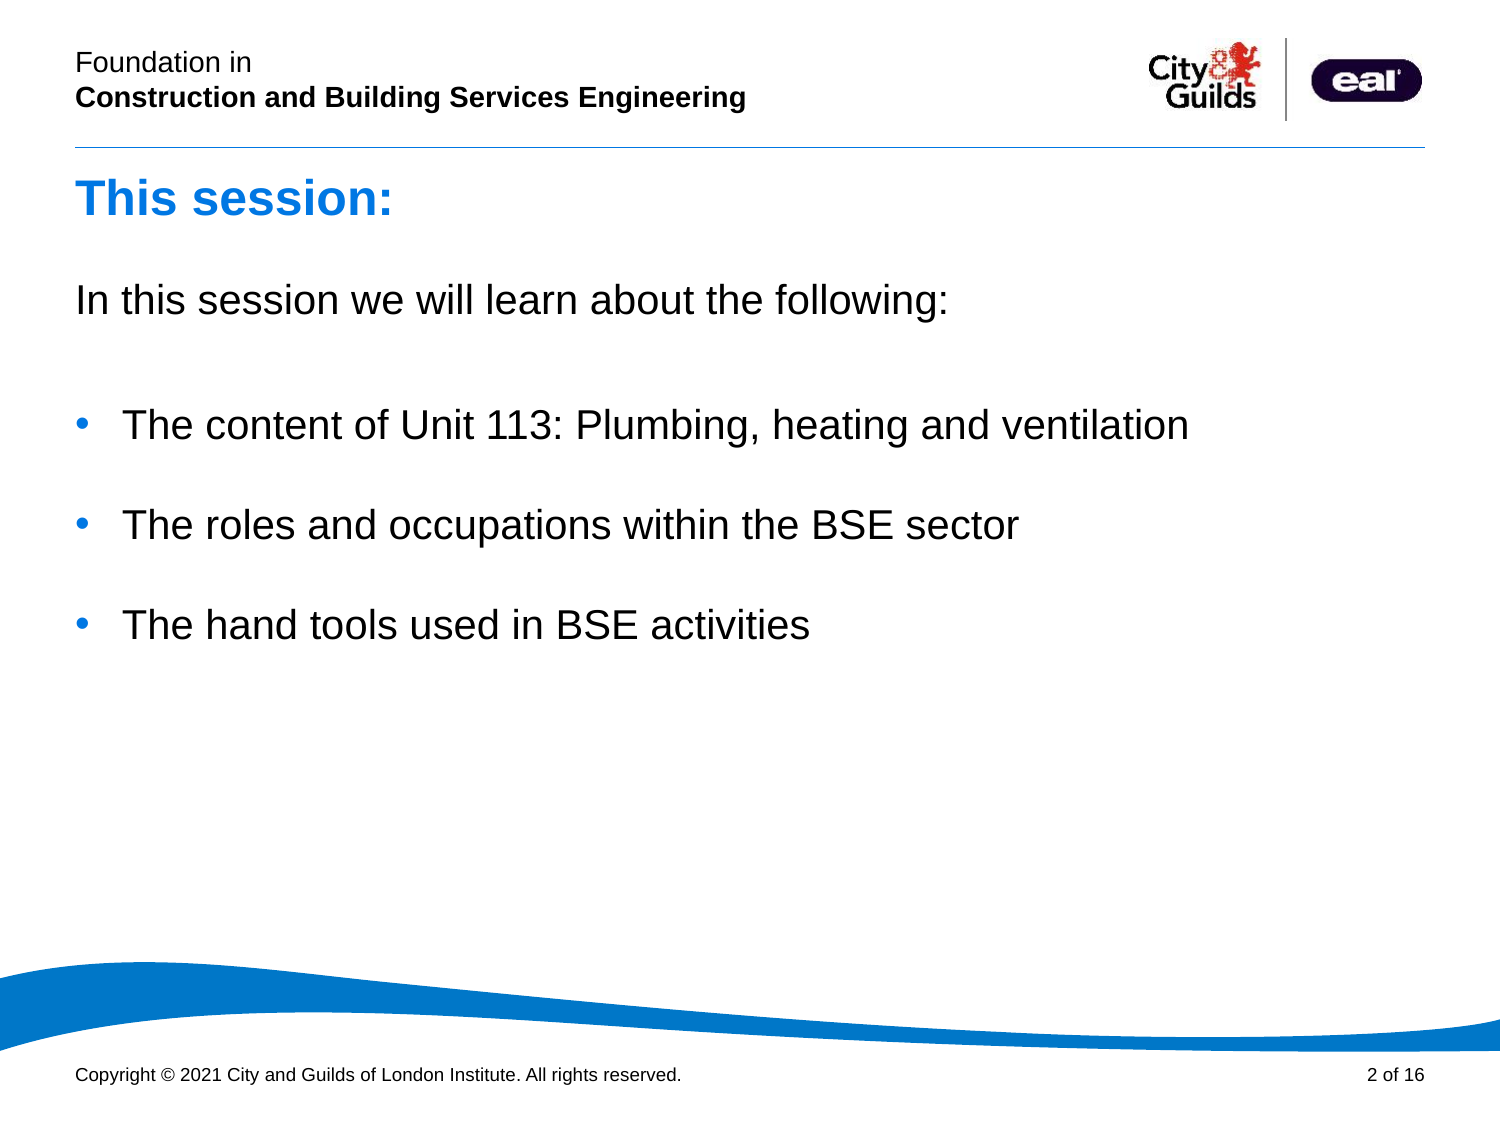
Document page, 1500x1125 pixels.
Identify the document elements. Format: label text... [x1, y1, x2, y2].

picture [1149, 38, 1422, 121]
title This session: [74, 165, 1426, 229]
list In this session we will learn about the following: The content of Unit 113: Plumbing, heating and ventilation The roles and occupations within the BSE sector The hand tools used in BSE activities [74, 247, 1426, 946]
